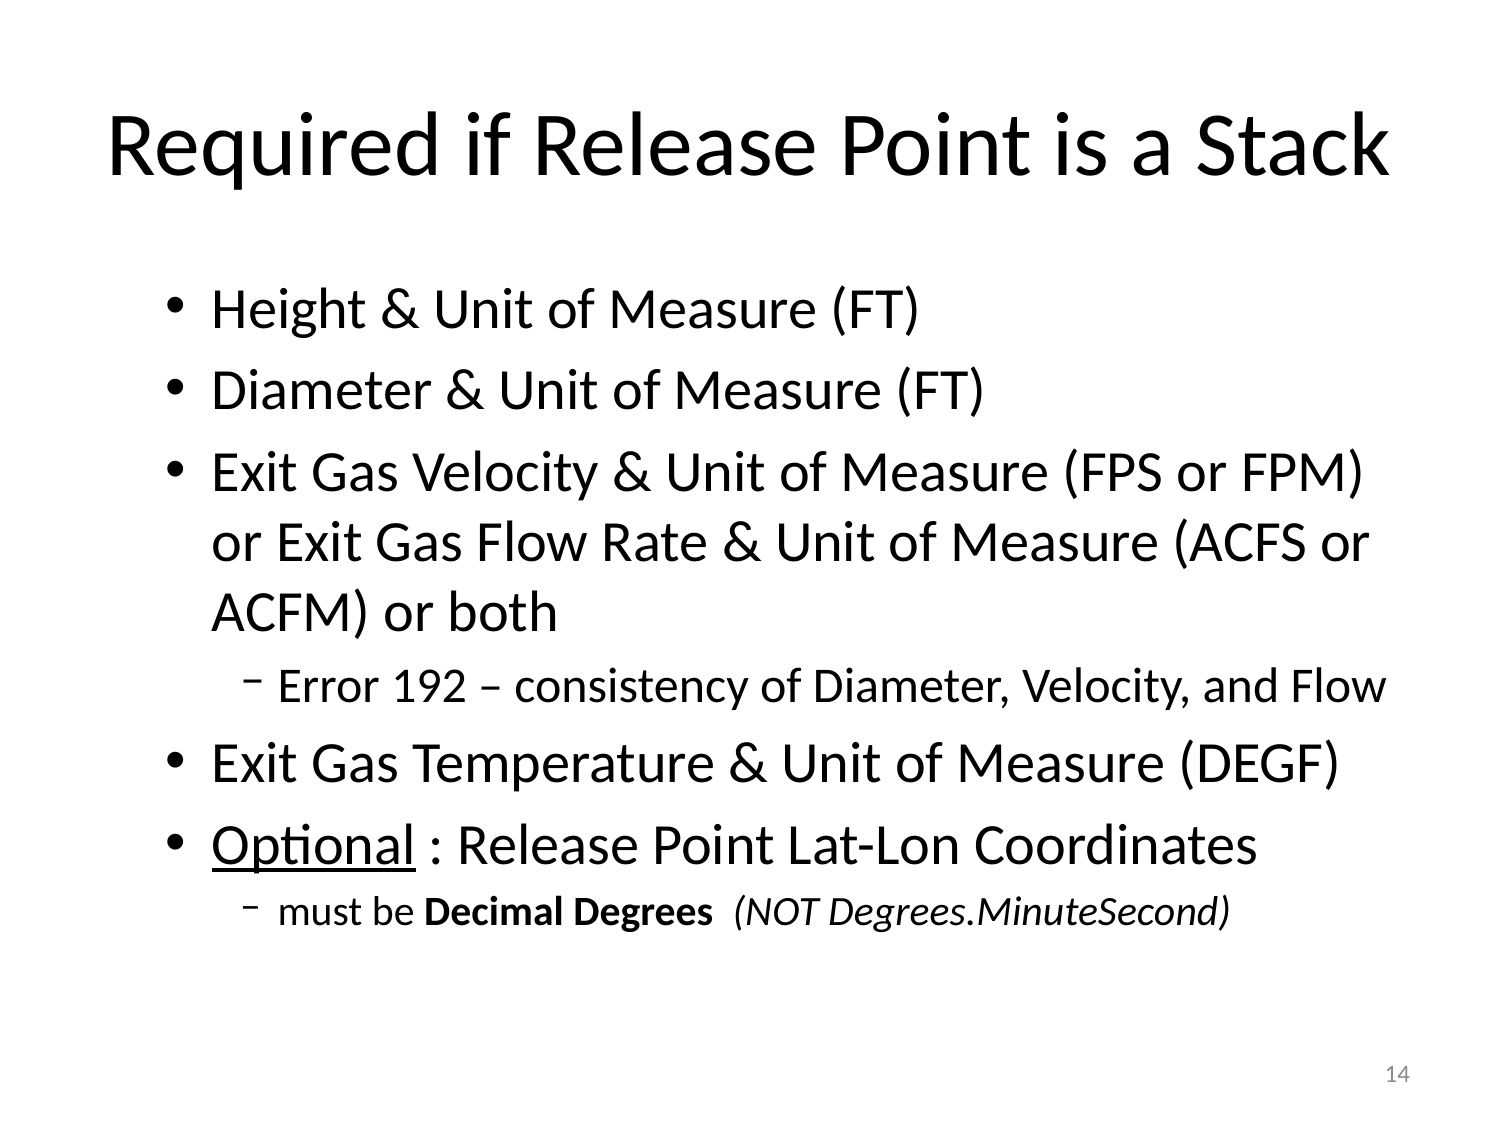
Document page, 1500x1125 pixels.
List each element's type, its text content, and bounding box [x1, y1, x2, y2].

slide_number 14 [1074, 1042, 1425, 1103]
title Required if Release Point is a Stack [75, 45, 1425, 233]
list Height & Unit of Measure (FT) Diameter & Unit of Measure (FT) Exit Gas Velocity & Unit of Measure (FPS or FPM) or Exit Gas Flow Rate & Unit of Measure (ACFS or ACFM) or both Error 192 – consistency of Diameter, Velocity, and Flow Exit Gas Temperature & Unit of Measure (DEGF) Optional : Release Point Lat-Lon Coordinates must be Decimal Degrees (NOT Degrees.MinuteSecond) [75, 262, 1425, 1005]
